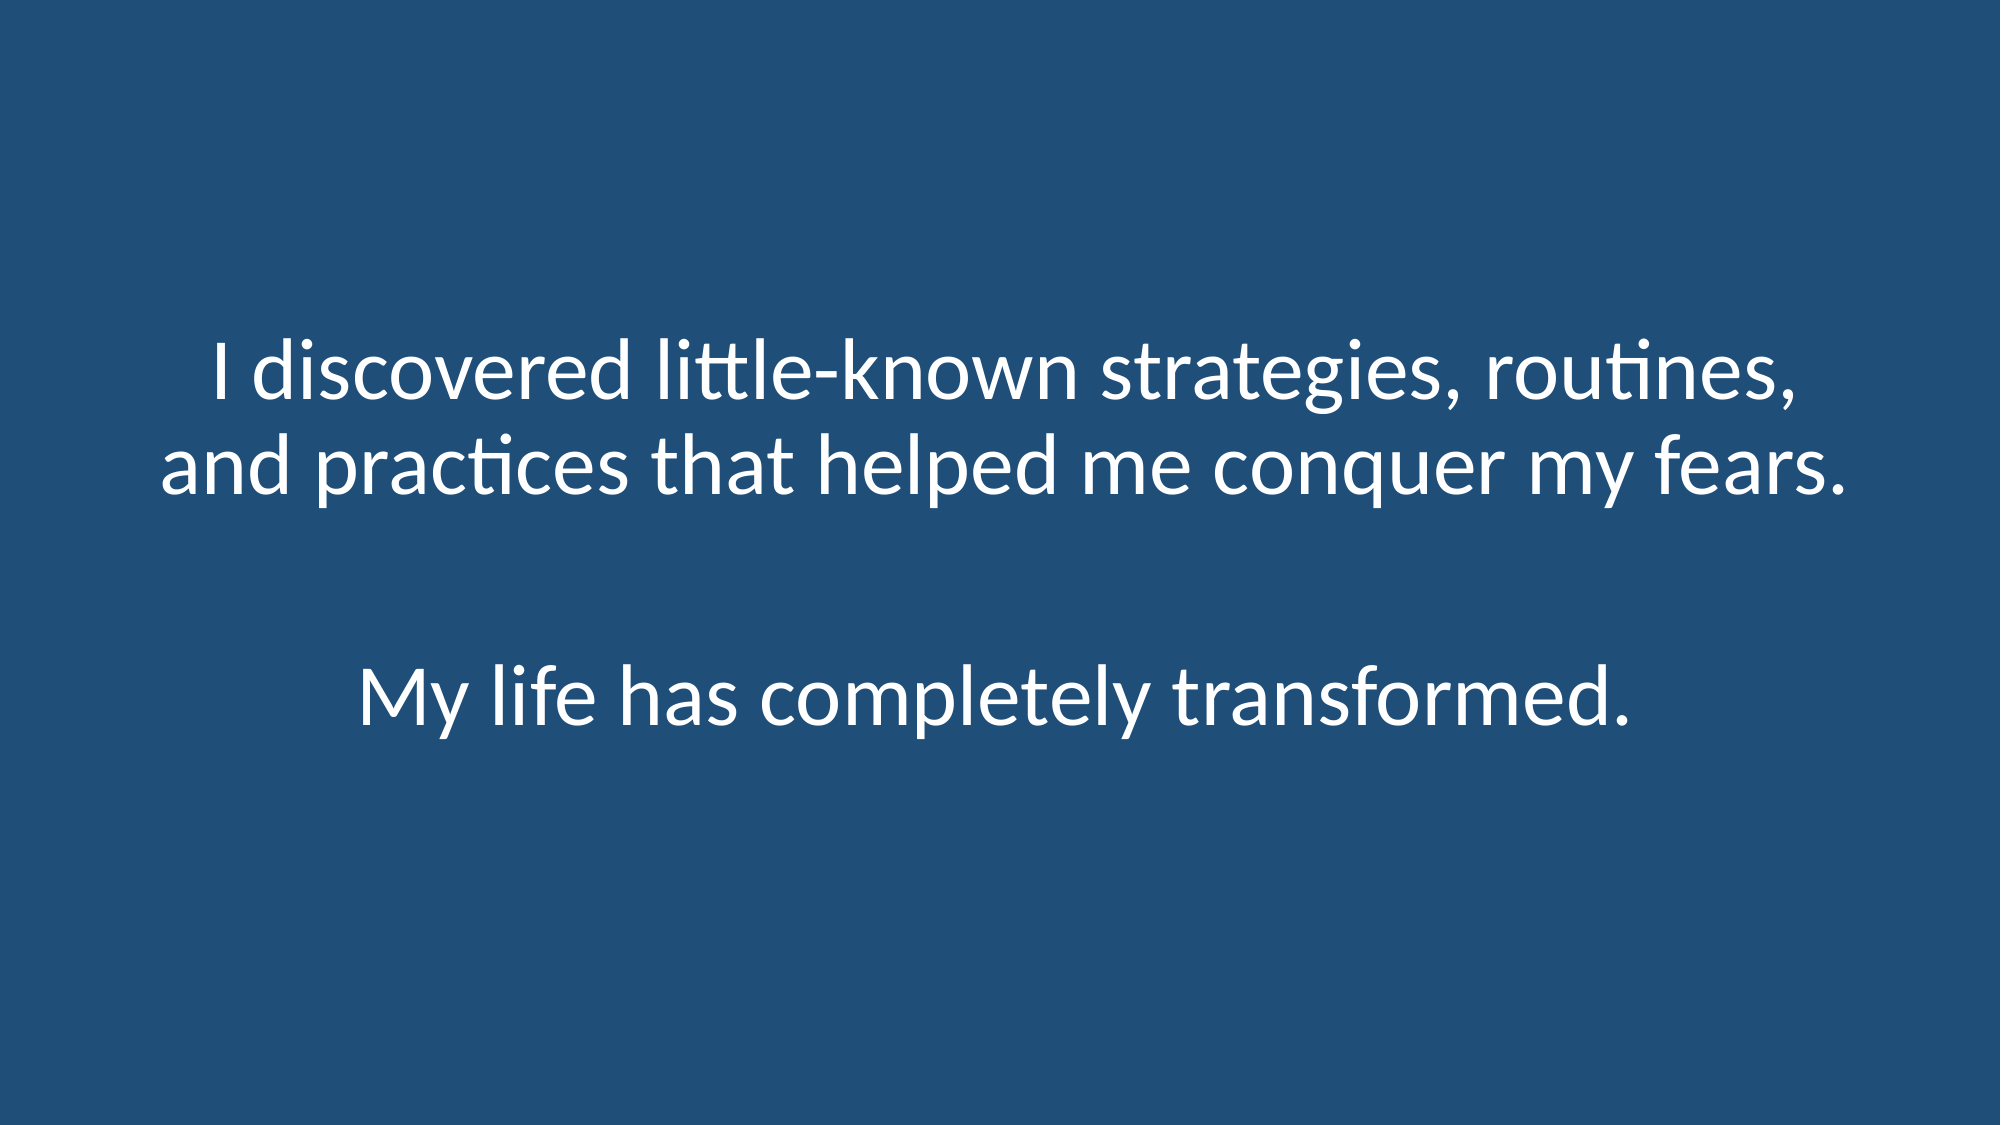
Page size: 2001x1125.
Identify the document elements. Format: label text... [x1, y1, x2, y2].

list I discovered little-known strategies, routines, and practices that helped me conquer my fears. My life has completely transformed. [142, 316, 1868, 840]
